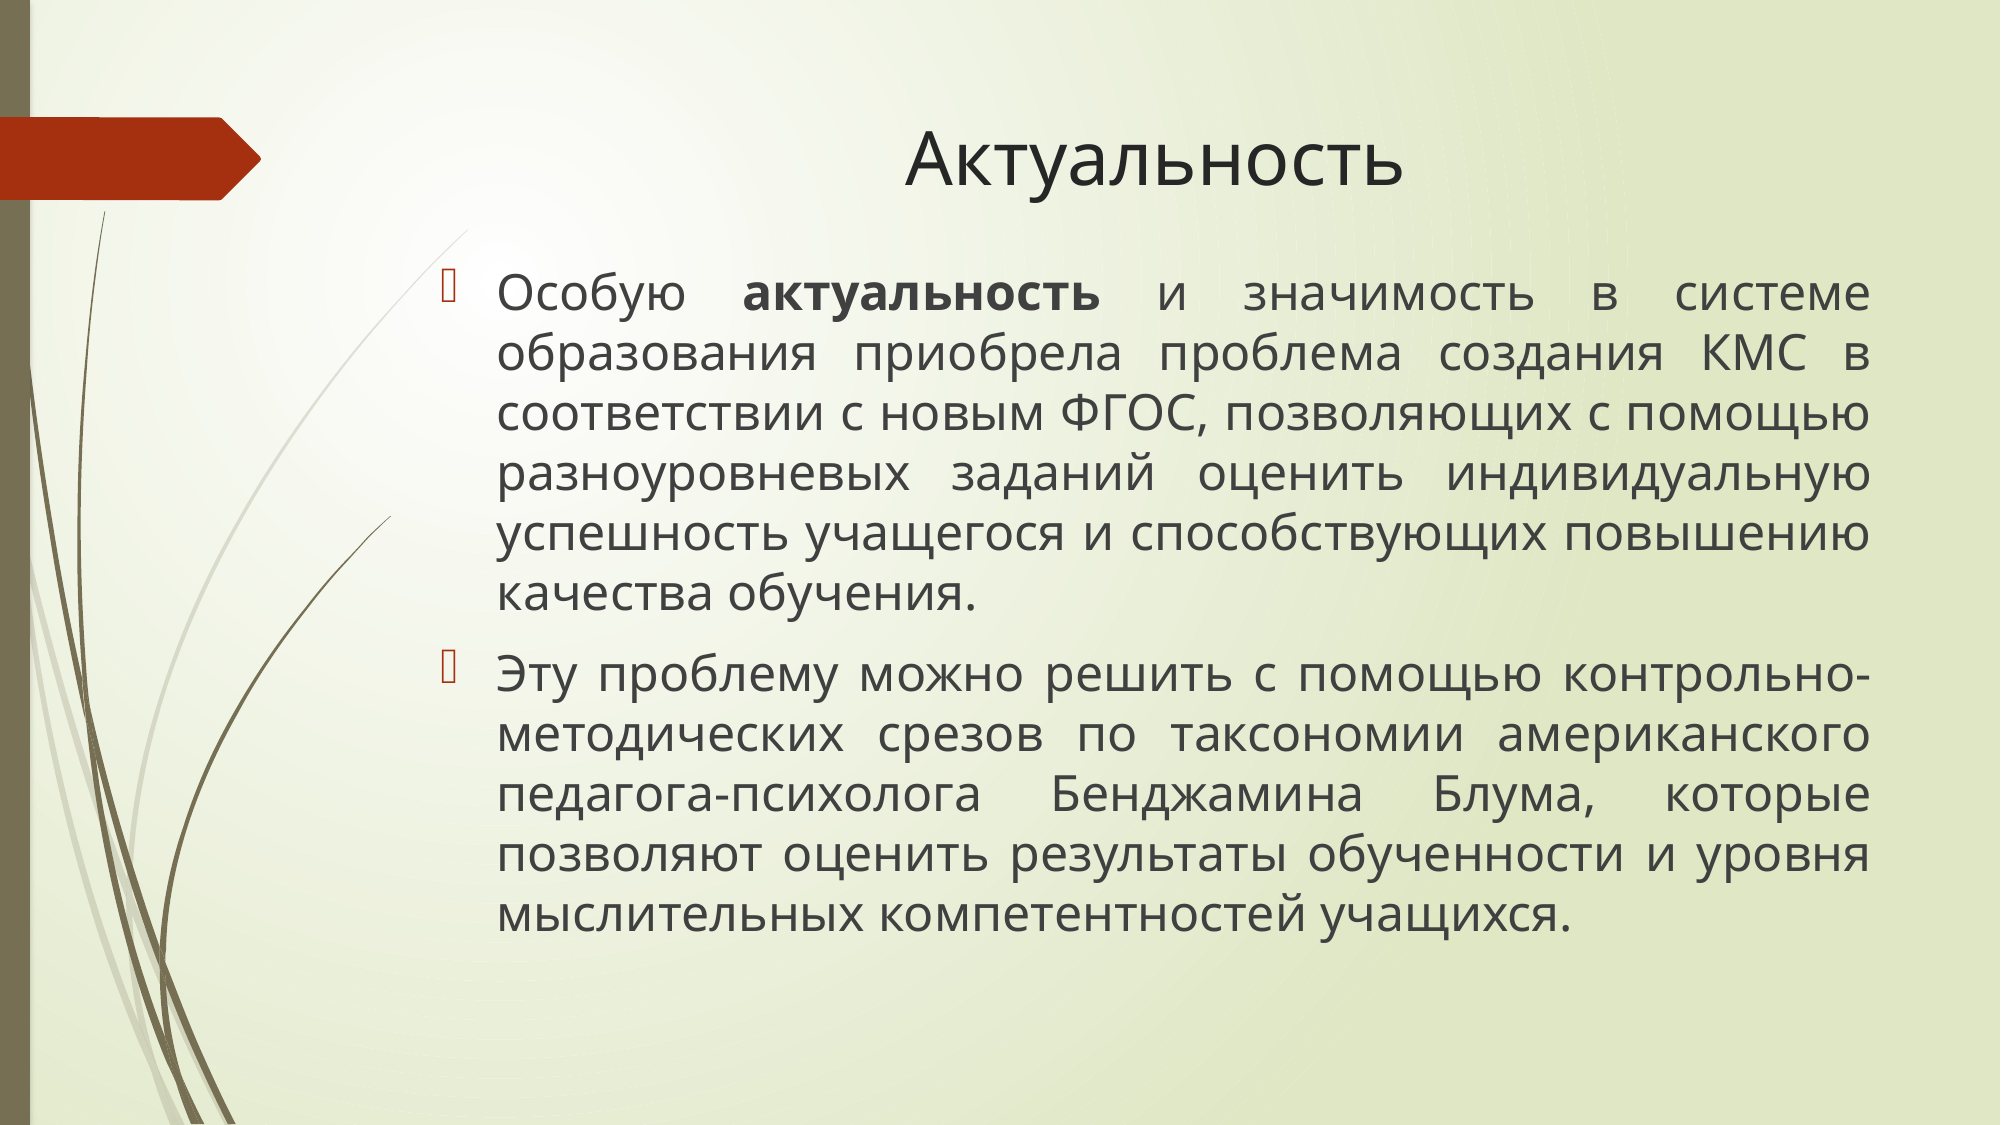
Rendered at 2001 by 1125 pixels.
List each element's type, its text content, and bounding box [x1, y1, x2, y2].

title Актуальность [425, 102, 1888, 252]
list Особую актуальность и значимость в системе образования приобрела проблема создания КМС в соответствии с новым ФГОС, позволяющих с помощью разноуровневых заданий оценить индивидуальную успешность учащегося и способствующих повышению качества обучения. Эту проблему можно решить с помощью контрольно-методических срезов по таксономии американского педагога-психолога Бенджамина Блума, которые позволяют оценить результаты обученности и уровня мыслительных компетентностей учащихся. [425, 252, 1888, 970]
